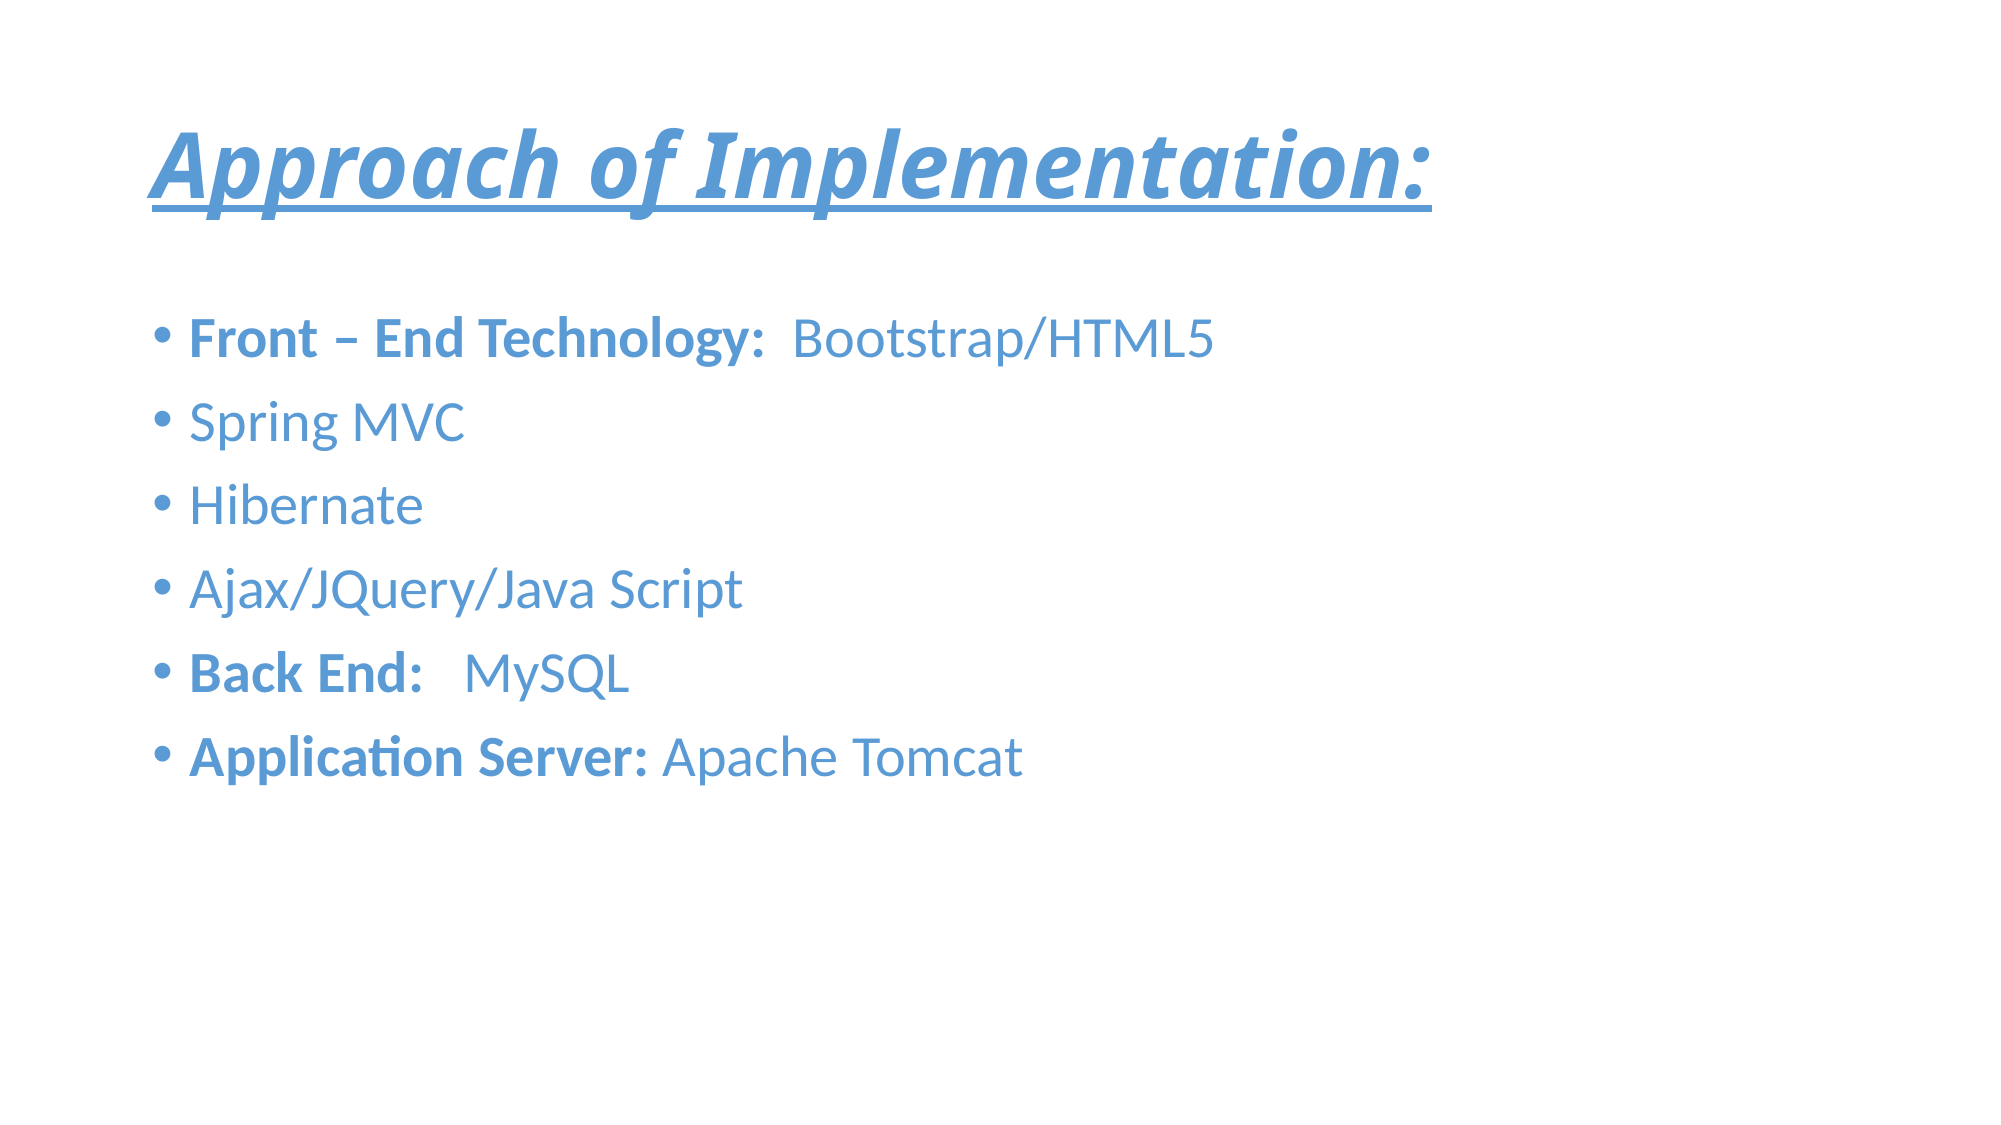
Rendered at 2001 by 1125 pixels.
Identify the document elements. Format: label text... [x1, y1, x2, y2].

list Front – End Technology: Bootstrap/HTML5 Spring MVC Hibernate Ajax/JQuery/Java Script Back End: MySQL Application Server: Apache Tomcat [137, 299, 1863, 1014]
title Approach of Implementation: [137, 59, 1863, 278]
